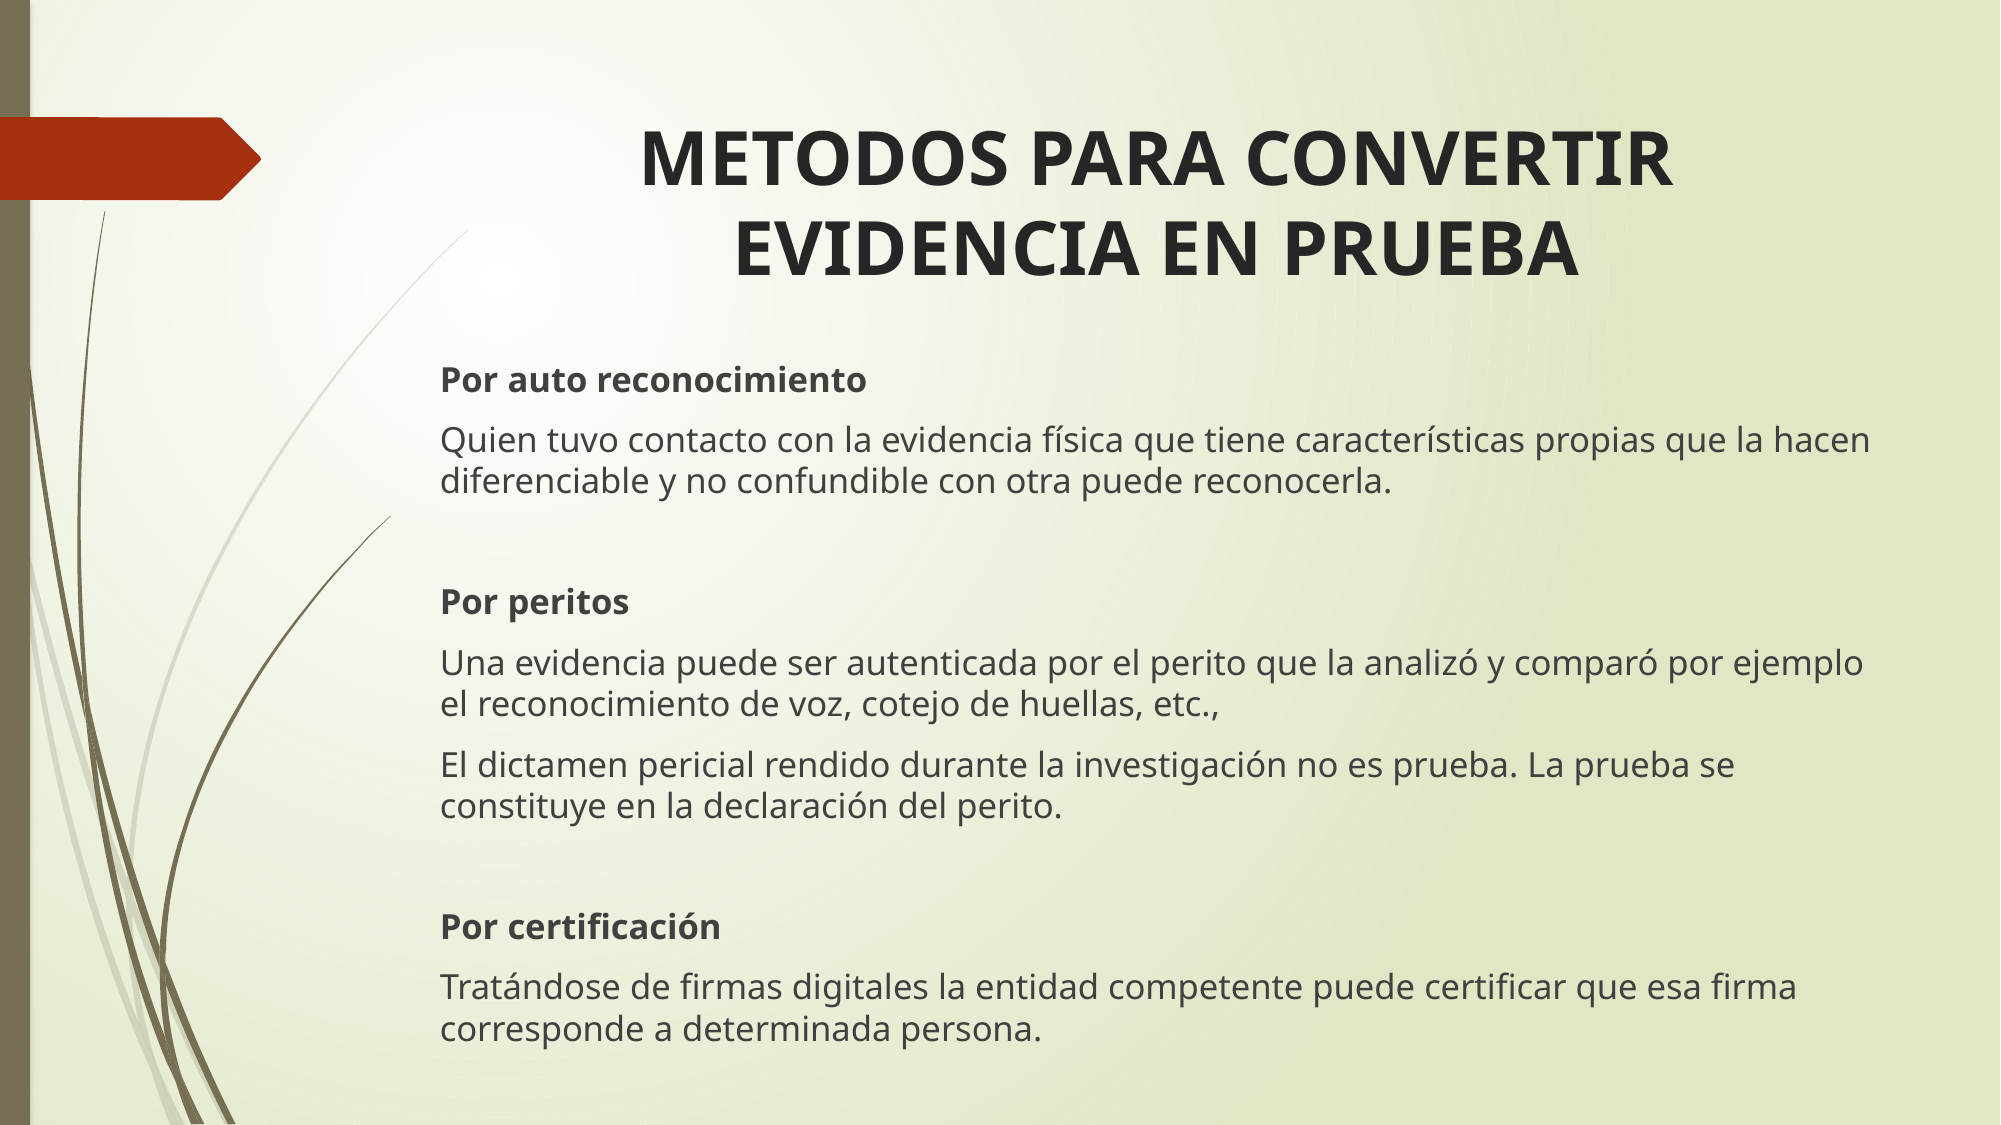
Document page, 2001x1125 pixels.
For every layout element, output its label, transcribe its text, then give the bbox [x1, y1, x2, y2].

title METODOS PARA CONVERTIR EVIDENCIA EN PRUEBA [425, 102, 1888, 313]
list Por auto reconocimiento Quien tuvo contacto con la evidencia física que tiene características propias que la hacen diferenciable y no confundible con otra puede reconocerla. Por peritos Una evidencia puede ser autenticada por el perito que la analizó y comparó por ejemplo el reconocimiento de voz, cotejo de huellas, etc., El dictamen pericial rendido durante la investigación no es prueba. La prueba se constituye en la declaración del perito. Por certificación Tratándose de firmas digitales la entidad competente puede certificar que esa firma corresponde a determinada persona. [424, 350, 1888, 1059]
